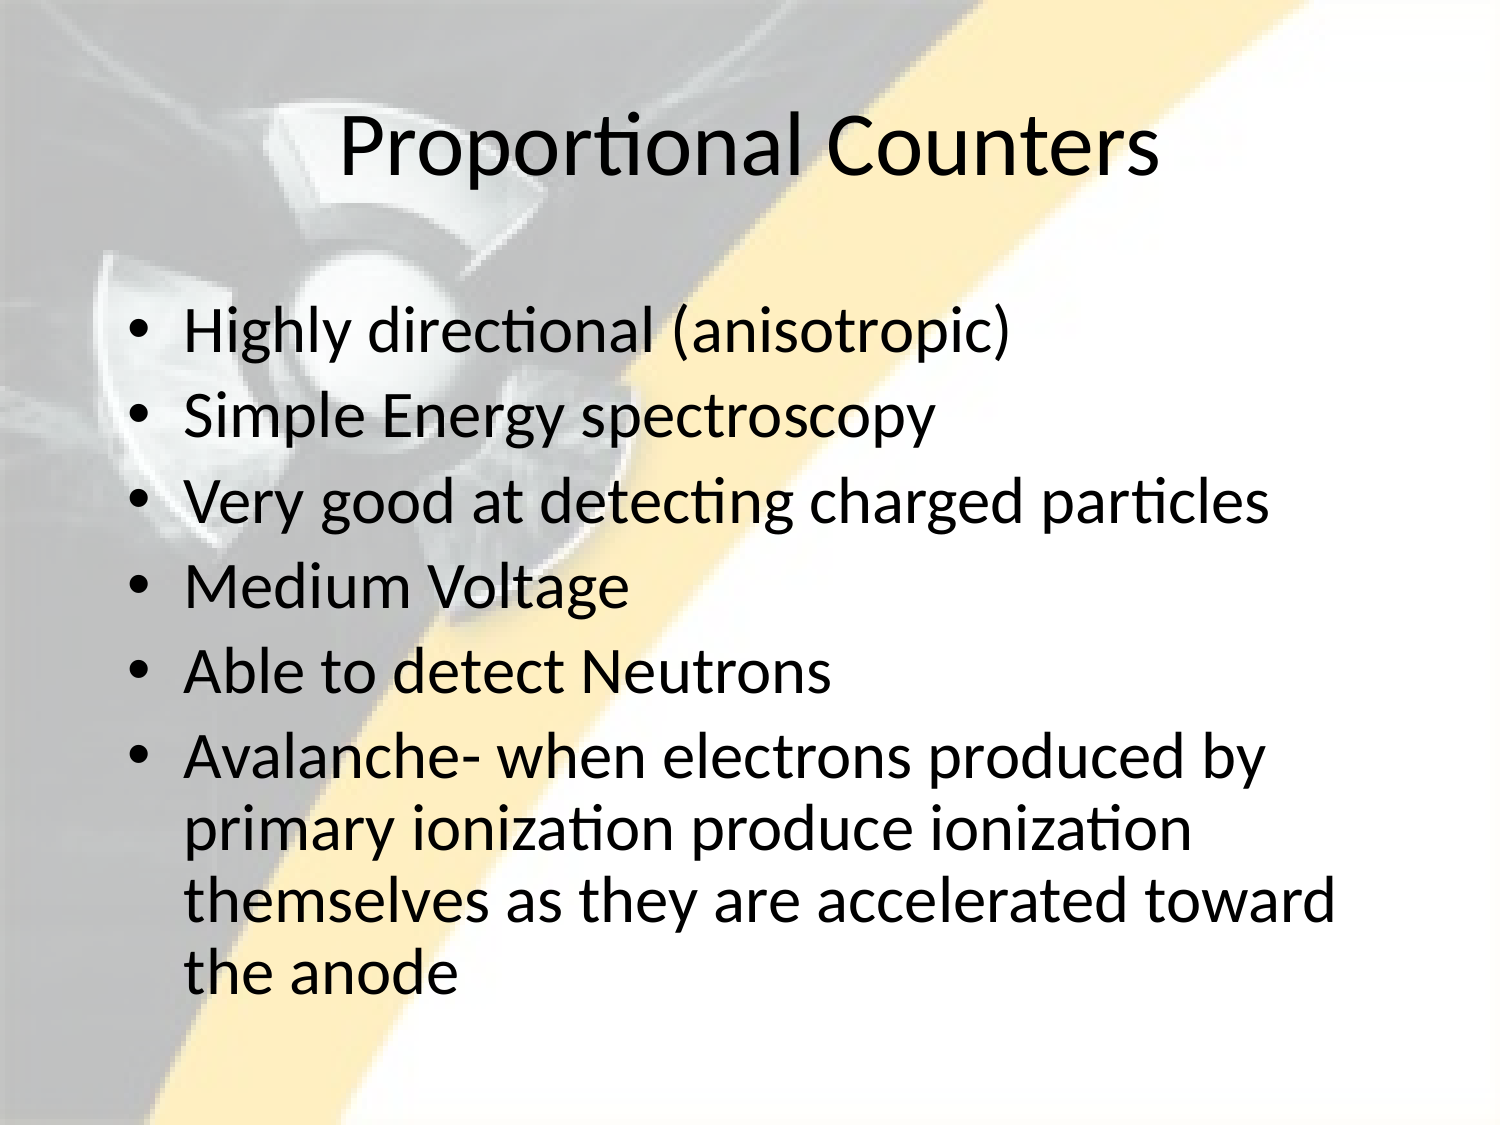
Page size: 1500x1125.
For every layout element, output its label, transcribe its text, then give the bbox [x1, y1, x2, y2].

list Highly directional (anisotropic) Simple Energy spectroscopy Very good at detecting charged particles Medium Voltage Able to detect Neutrons Avalanche- when electrons produced by primary ionization produce ionization themselves as they are accelerated toward the anode [112, 287, 1388, 1038]
title Proportional Counters [75, 45, 1425, 233]
